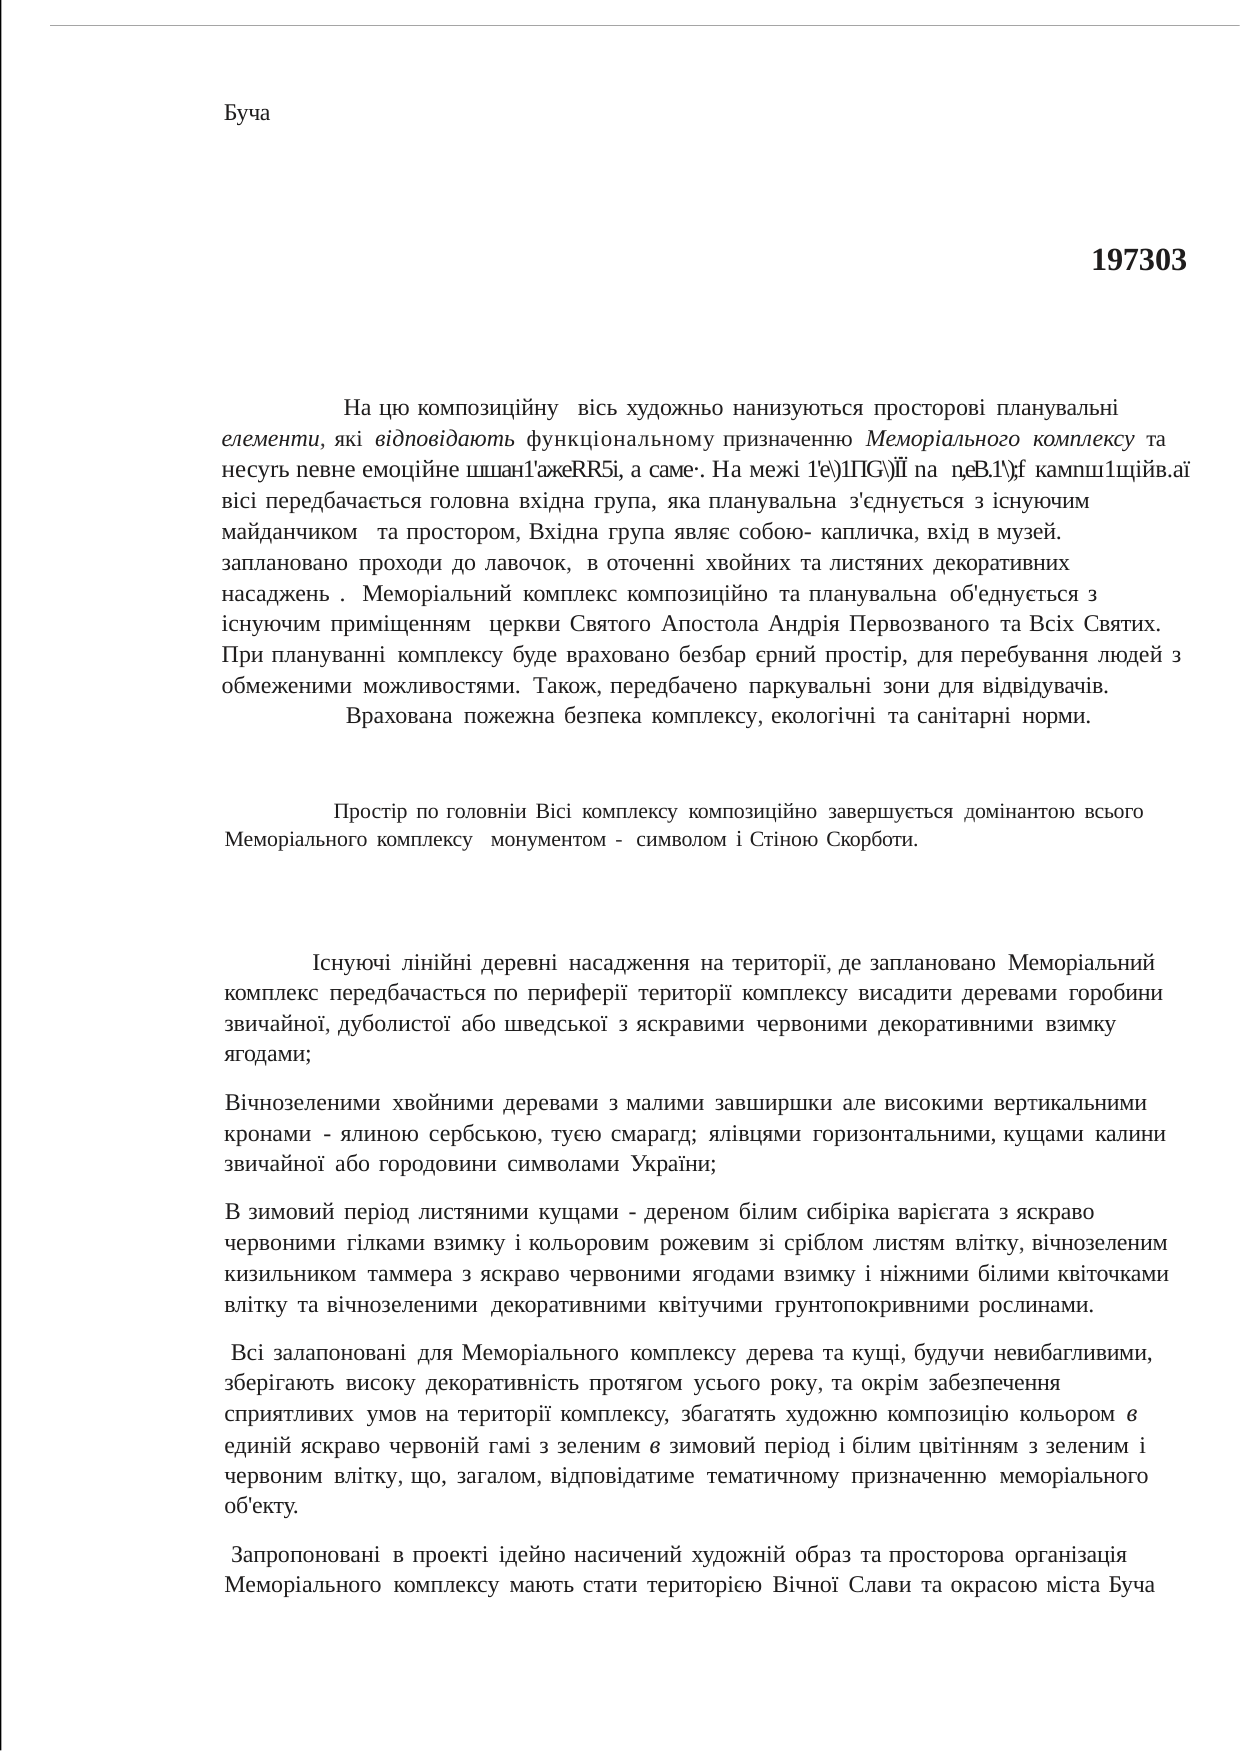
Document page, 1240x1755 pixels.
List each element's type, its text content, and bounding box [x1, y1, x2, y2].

text_box Простір по головніи Вісі комплексу композиційно завершується домінантою всього Меморіального комплексу монументом - символом і Стіною Скорботи. [222, 794, 1162, 851]
text_box Буча [221, 94, 273, 126]
text_box Існуючі лінійні деревні насадження на території, де заплановано Меморіальний комплекс передбачасться по периферії території комплексу висадити деревами горобини звичайної, дуболистої або шведської з яскравими червоними декоративними взимку ягодами; Вічнозеленими хвойними деревами з малими завширшки але високими вертикальними кронами - ялиною сербською, туєю смарагд; ялівцями горизонтальними, кущами калини звичайної або городовини символами України; В зимовий період листяними кущами - дереном білим сибіріка варієгата з яскраво червоними гілками взимку і кольоровим рожевим зі сріблом листям влітку, вічнозеленим кизильником таммера з яскраво червоними ягодами взимку і ніжними білими квіточками влітку та вічнозеленими декоративними квітучими грунтопокривними рослинами. Всі залапоновані для Меморіального комплексу дерева та кущі, будучи невибагливими, зберігають високу декоративність протягом усього року, та окрім забезпечення сприятливих умов на території комплексу, збагатять художню композицію кольором в единій яскраво червоній гамі з зеленим в зимовий період і білим цвітінням з зеленим і червоним влітку, що, загалом, відповідатиме тематичному призначенню меморіального об'екту. Запропоновані в проекті ідейно насичений художній образ та просторова організація Меморіального комплексу мають стати територією Вічної Слави та окрасою міста Буча [222, 942, 1186, 1598]
text_box На цю композиційну вісь художньо нанизуються просторові планувальні елементи, які відповідають функціональному призначенню Меморіального комплексу та несуrь nевне емоційне шшан1'ажеRR5і, а саме·. На межі 1'е\)1ПG\)ЇЇ na n,eВ.1'\);f камnш1щійв.аї вісі передбачається головна вхідна група, яка планувальна з'єднується з існуючим майданчиком та простором, Вхідна група являє собою- капличка, вхід в музей. заплановано проходи до лавочок, в оточенні хвойних та листяних декоративних насаджень . Меморіальний комплекс композиційно та планувальна об'еднується з існуючим приміщенням церкви Святого Апостола Андрія Первозваного та Всіх Святих. При плануванні комплексу буде враховано безбар єрний простір, для перебування людей з обмеженими можливостями. Також, передбачено паркувальні зони для відвідувачів. Врахована пожежна безпека комплексу, екологічні та санітарні норми. [219, 387, 1202, 729]
text_box 197303 [1088, 236, 1192, 278]
